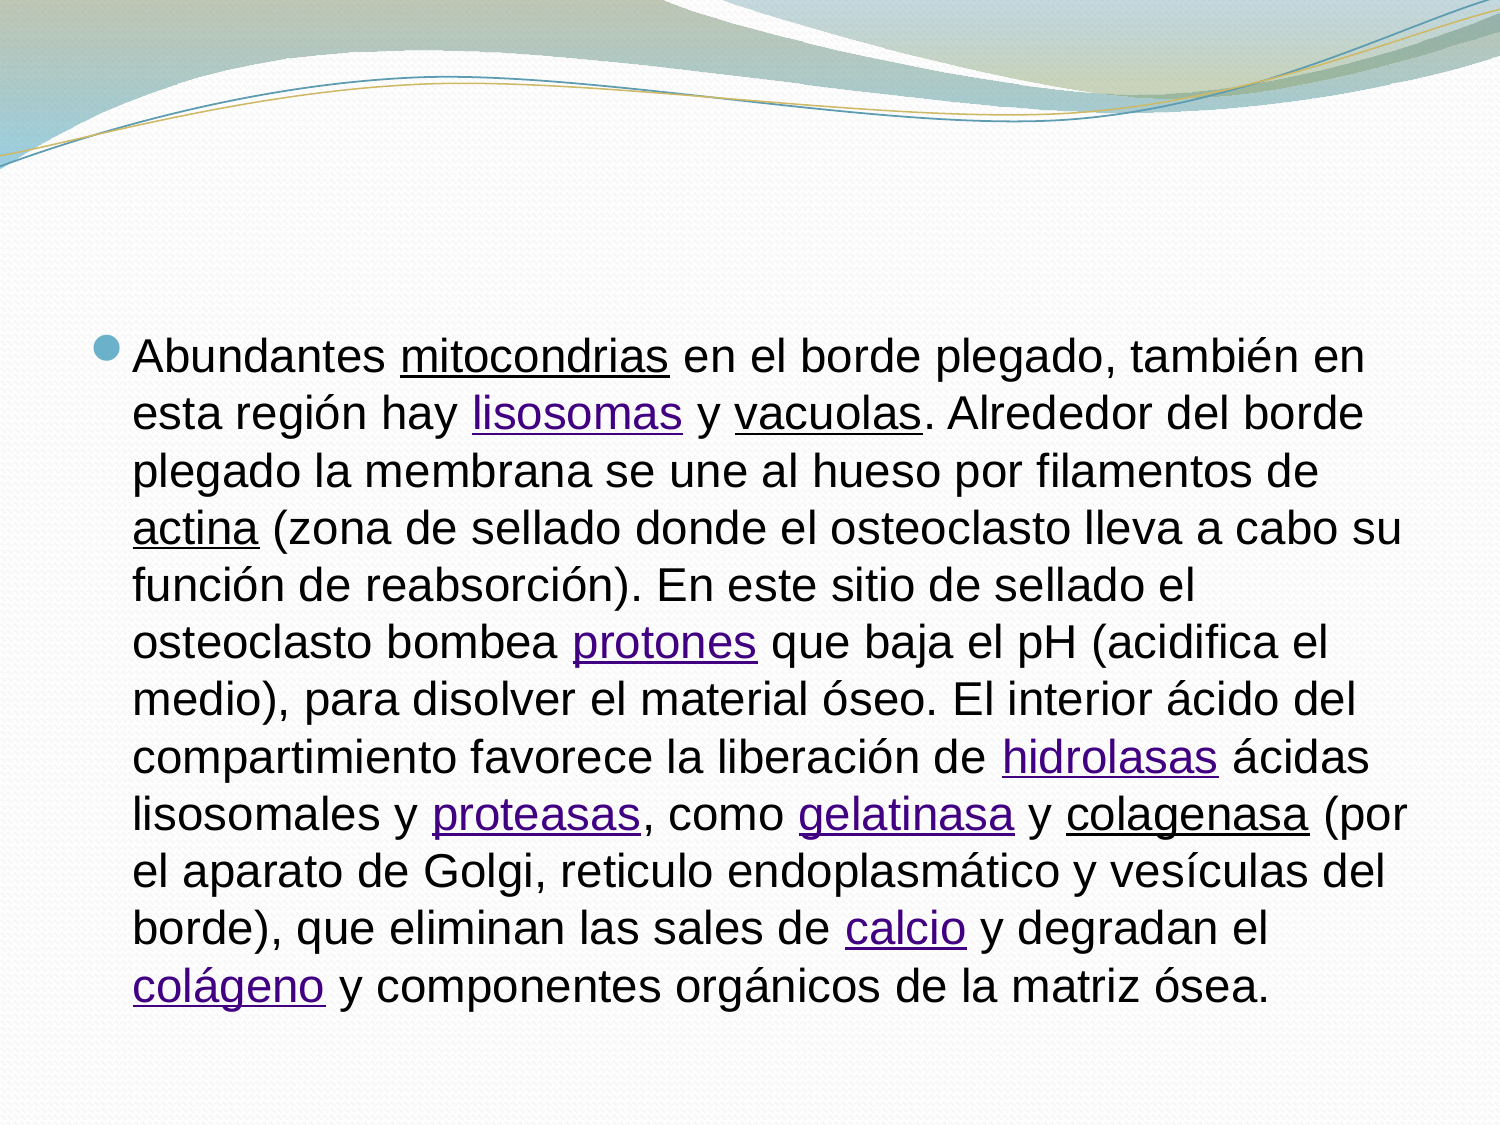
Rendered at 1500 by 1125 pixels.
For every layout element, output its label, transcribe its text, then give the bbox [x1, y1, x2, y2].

list Abundantes mitocondrias en el borde plegado, también en esta región hay lisosomas y vacuolas. Alrededor del borde plegado la membrana se une al hueso por filamentos de actina (zona de sellado donde el osteoclasto lleva a cabo su función de reabsorción). En este sitio de sellado el osteoclasto bombea protones que baja el pH (acidifica el medio), para disolver el material óseo. El interior ácido del compartimiento favorece la liberación de hidrolasas ácidas lisosomales y proteasas, como gelatinasa y colagenasa (por el aparato de Golgi, reticulo endoplasmático y vesículas del borde), que eliminan las sales de calcio y degradan el colágeno y componentes orgánicos de la matriz ósea. [75, 317, 1425, 1038]
